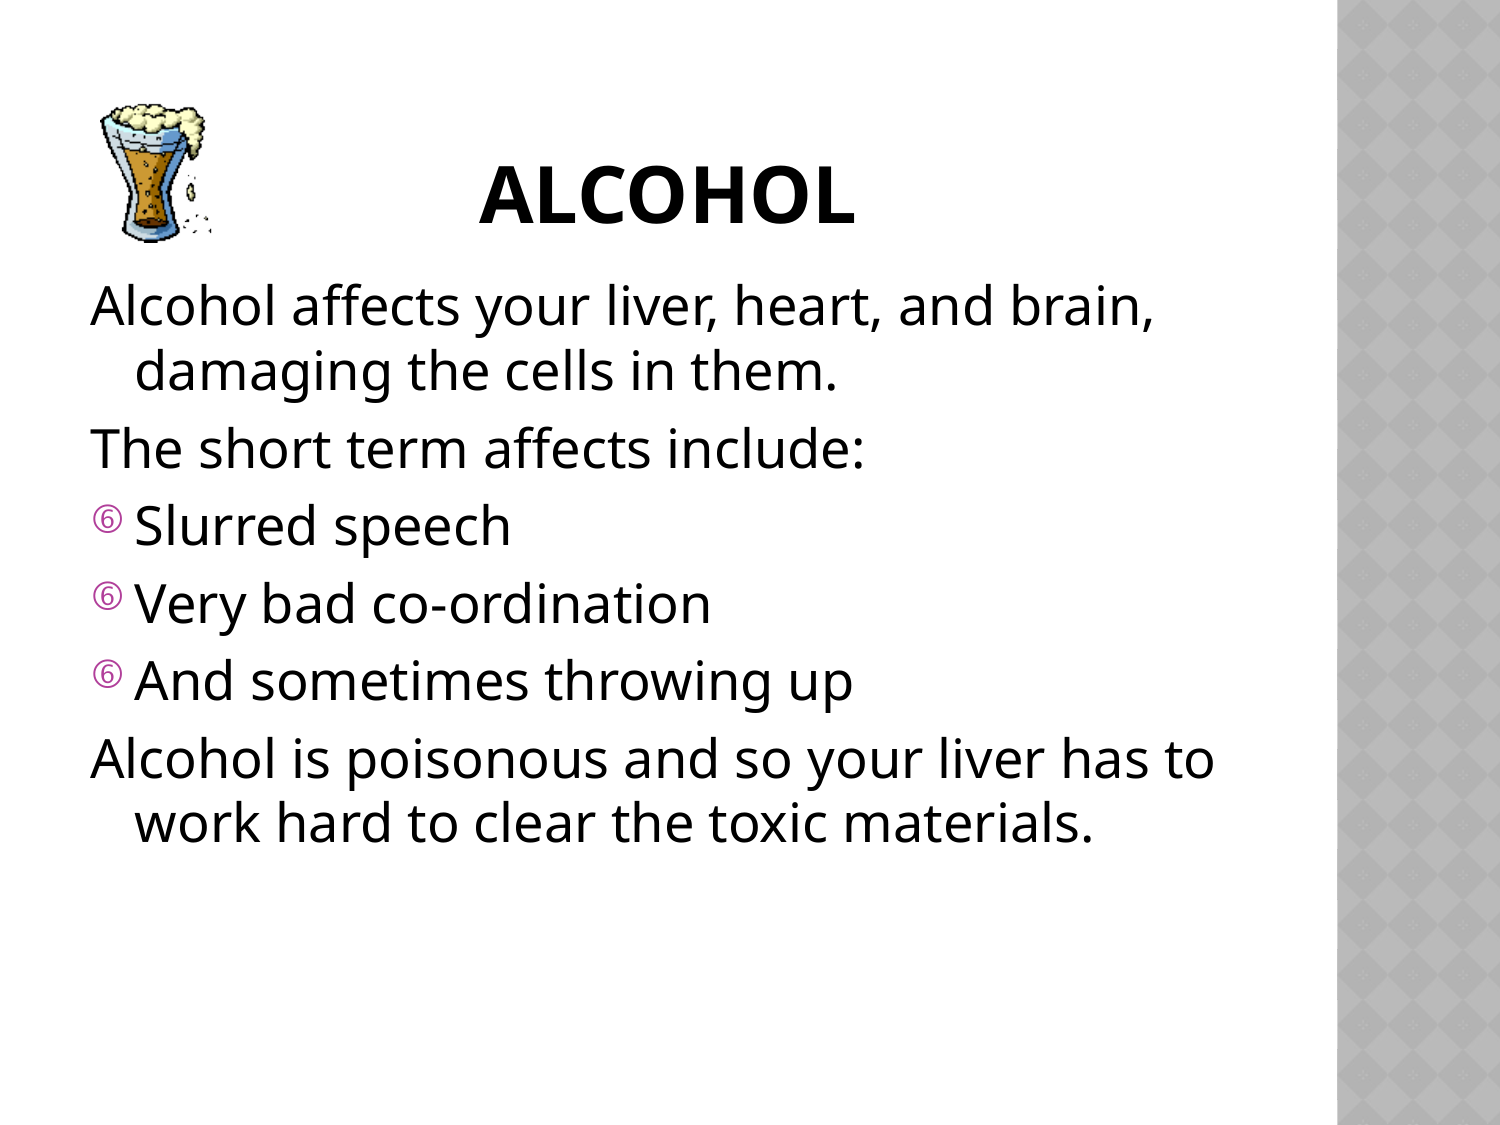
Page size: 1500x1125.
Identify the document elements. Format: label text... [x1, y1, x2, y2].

title Alcohol [79, 53, 1258, 240]
list Alcohol affects your liver, heart, and brain, damaging the cells in them. The short term affects include: Slurred speech Very bad co-ordination And sometimes throwing up Alcohol is poisonous and so your liver has to work hard to clear the toxic materials. [74, 263, 1263, 1060]
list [99, 101, 229, 243]
